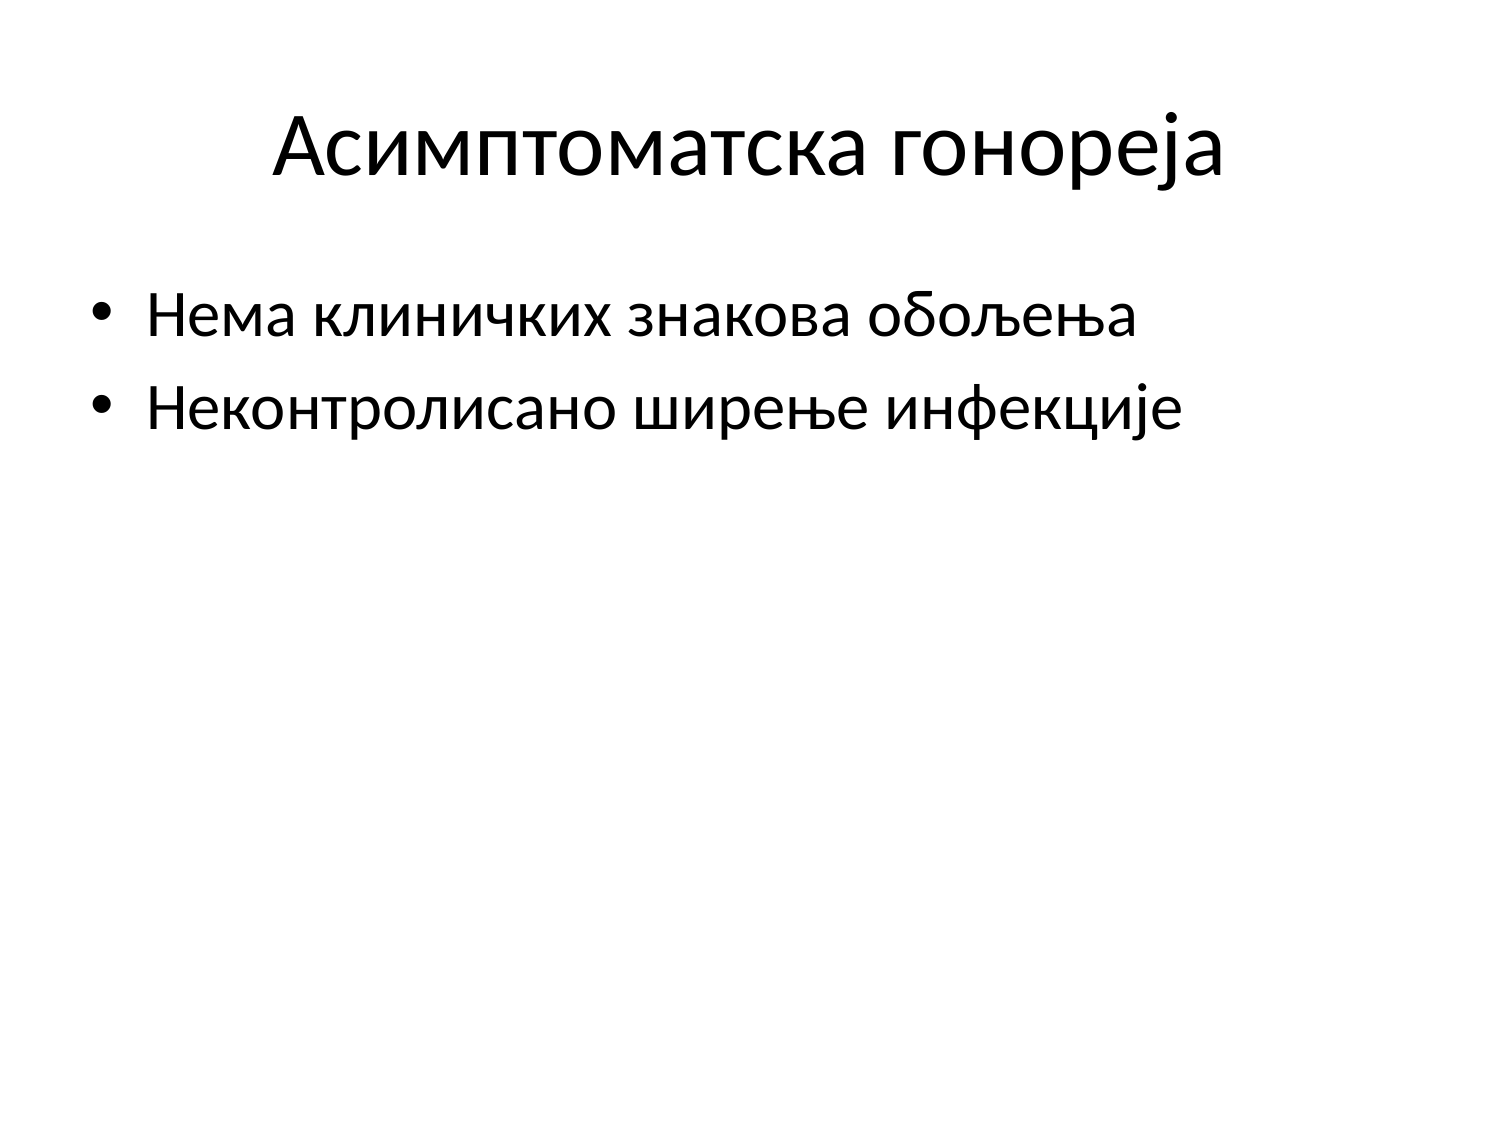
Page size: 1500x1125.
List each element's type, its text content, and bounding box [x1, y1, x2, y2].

list Нема клиничких знакова обољења Неконтролисано ширење инфекције [75, 262, 1425, 1005]
title Асимптоматска гонореја [75, 45, 1425, 233]
